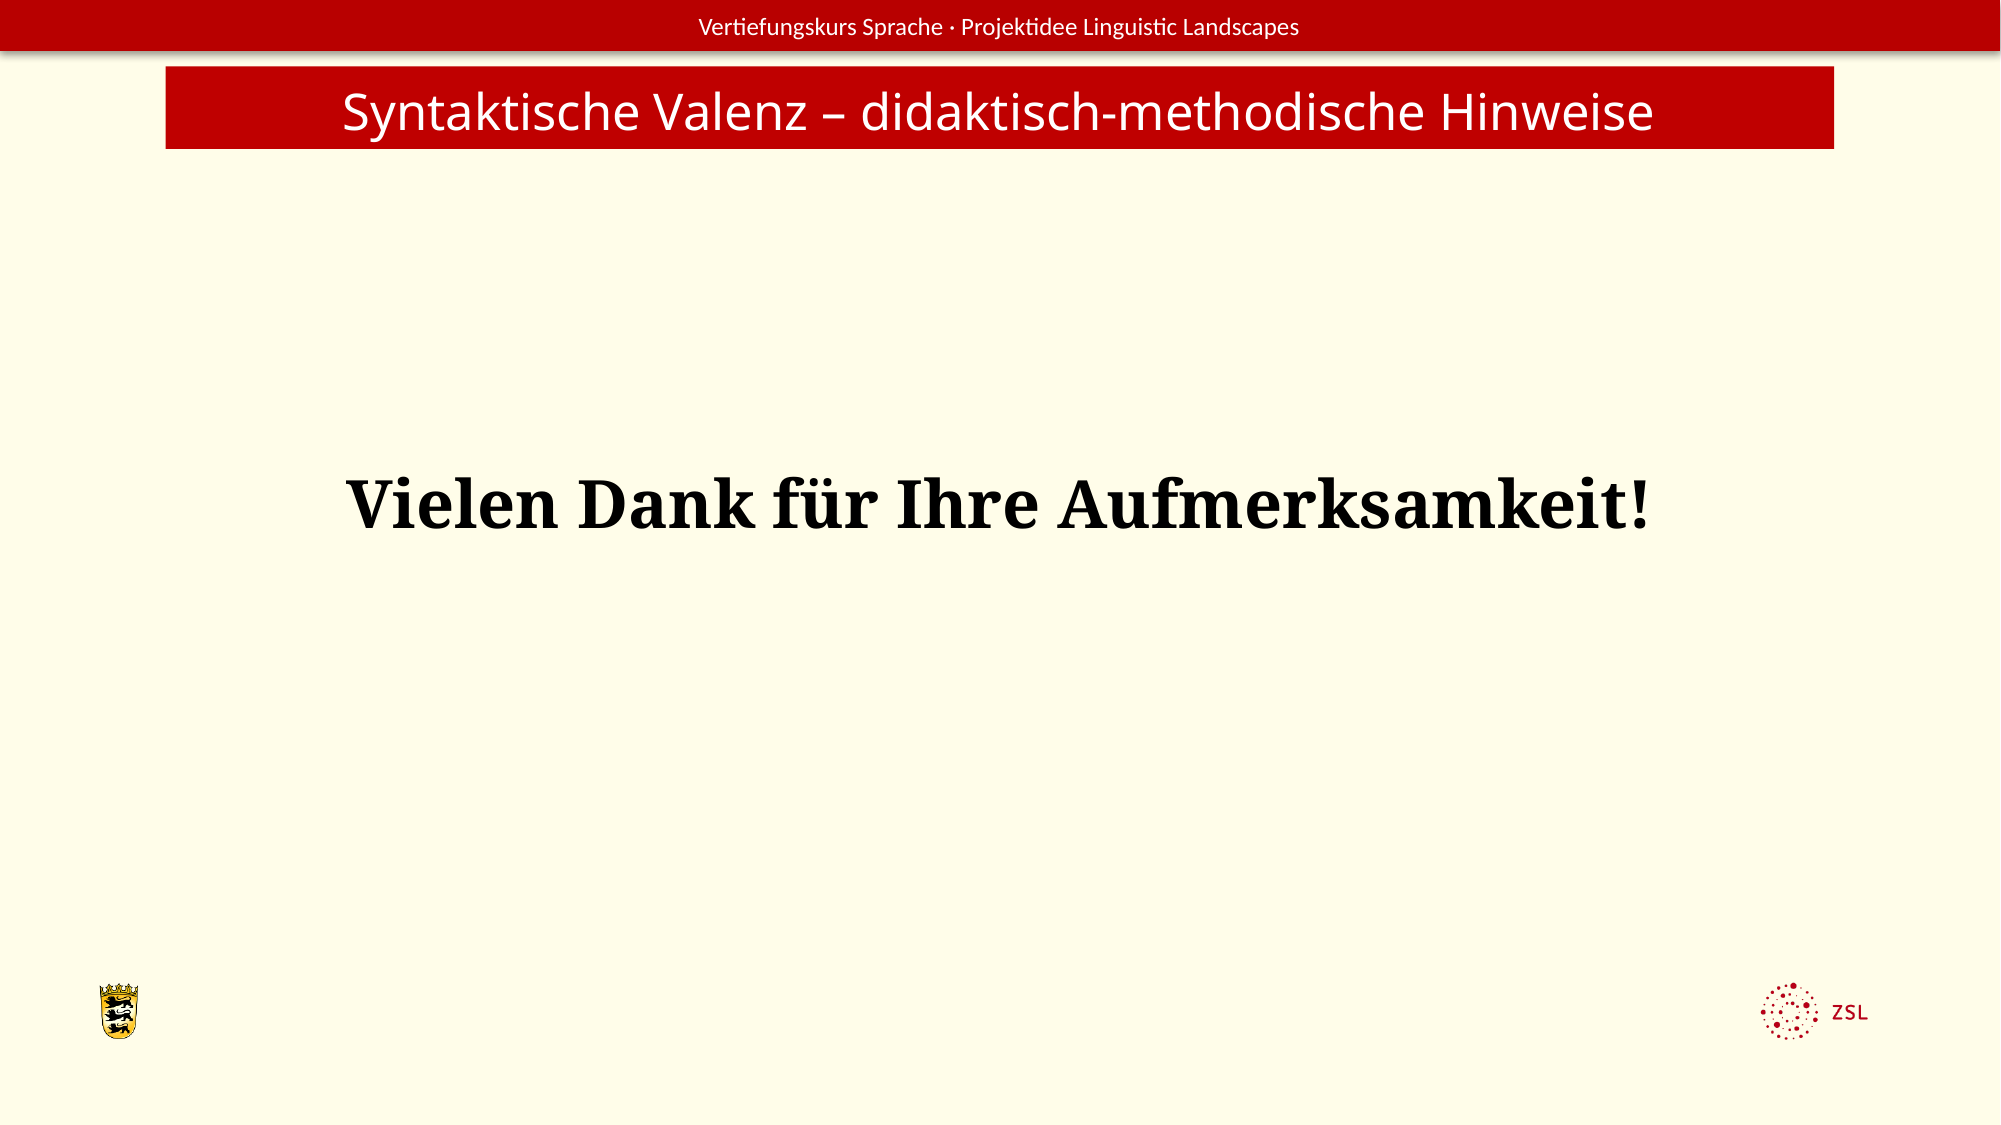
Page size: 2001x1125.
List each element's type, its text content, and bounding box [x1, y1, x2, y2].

text_box Vielen Dank für Ihre Aufmerksamkeit! [165, 454, 1835, 550]
text_box Syntaktische Valenz – didaktisch-methodische Hinweise [165, 66, 1835, 149]
picture [1746, 968, 1882, 1054]
picture [98, 981, 140, 1041]
